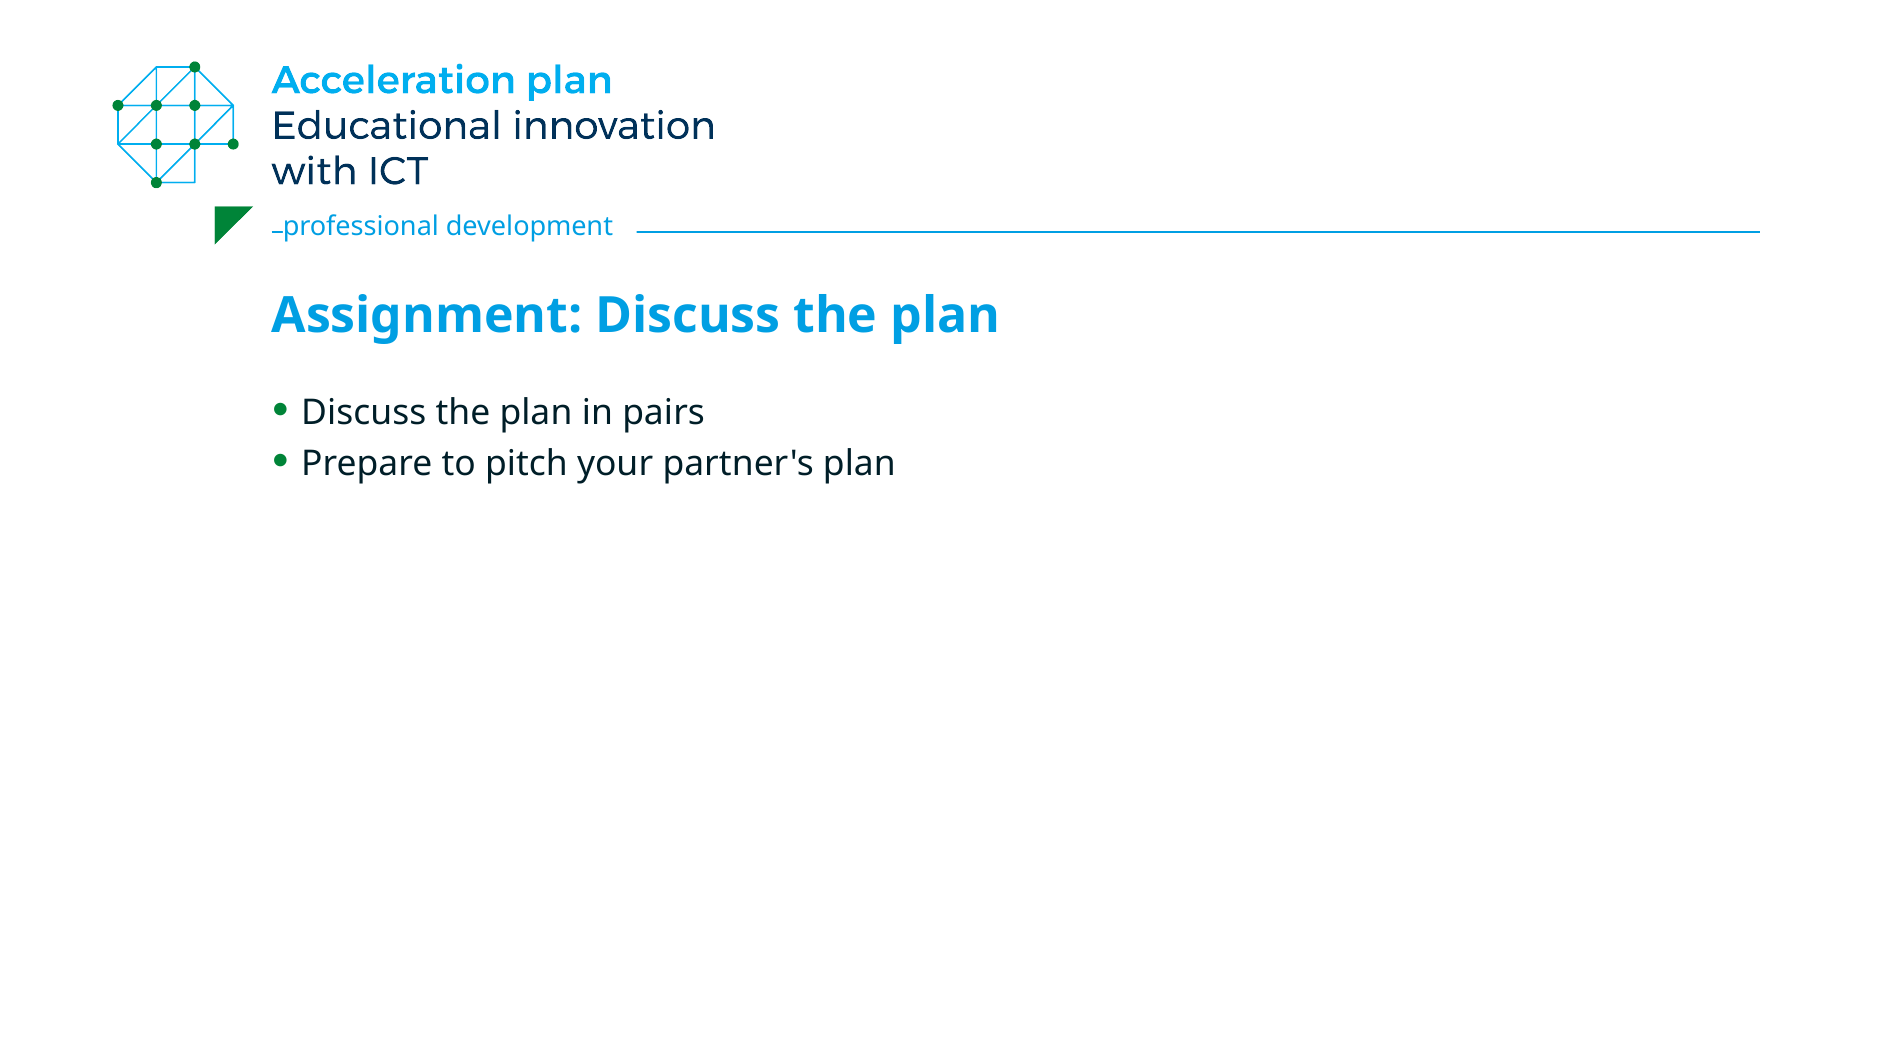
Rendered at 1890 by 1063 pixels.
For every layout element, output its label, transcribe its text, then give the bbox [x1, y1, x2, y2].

title Assignment: Discuss the plan [271, 282, 1735, 344]
list Discuss the plan in pairs Prepare to pitch your partner's plan [271, 380, 1735, 986]
picture [0, 0, 717, 247]
